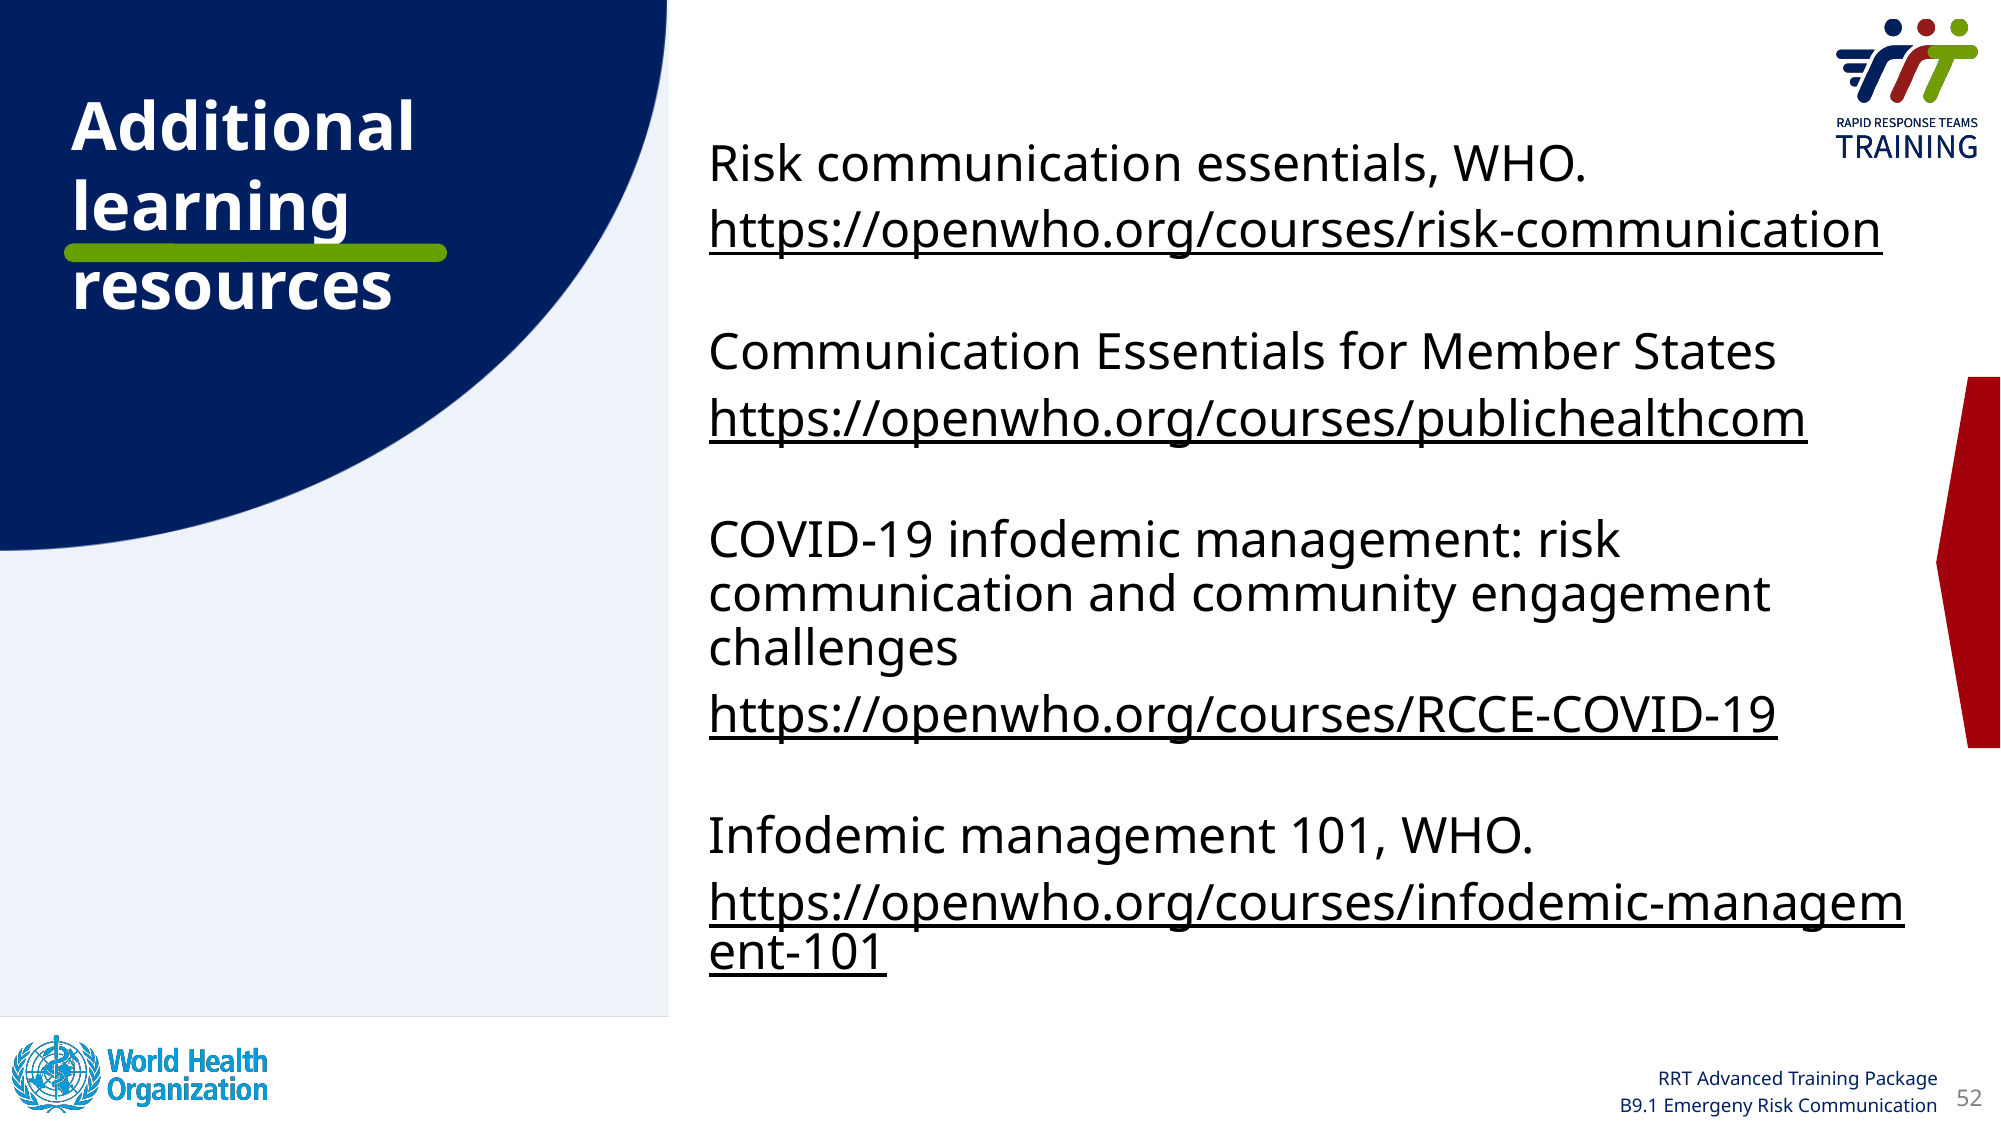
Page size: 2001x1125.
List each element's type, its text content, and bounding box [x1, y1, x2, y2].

picture [50, 1108, 62, 1113]
picture [46, 1056, 54, 1062]
picture [12, 1035, 54, 1068]
picture [36, 1088, 78, 1105]
picture [12, 1083, 48, 1113]
picture [40, 1062, 47, 1070]
picture [71, 1053, 90, 1091]
picture [1835, 19, 1978, 167]
picture [22, 1062, 26, 1077]
picture [59, 1035, 267, 1113]
list Risk communication essentials, WHO. https://openwho.org/courses/risk-communication Communication Essentials for Member States https://openwho.org/courses/publichealthcom COVID-19 infodemic management: risk communication and community engagement challenges https://openwho.org/courses/RCCE-COVID-19 Infodemic management 101, WHO. https://openwho.org/courses/infodemic-management-101 [700, 107, 1937, 1018]
picture [24, 1054, 36, 1087]
picture [34, 1054, 43, 1078]
picture [30, 1083, 37, 1091]
picture [0, 0, 669, 1018]
